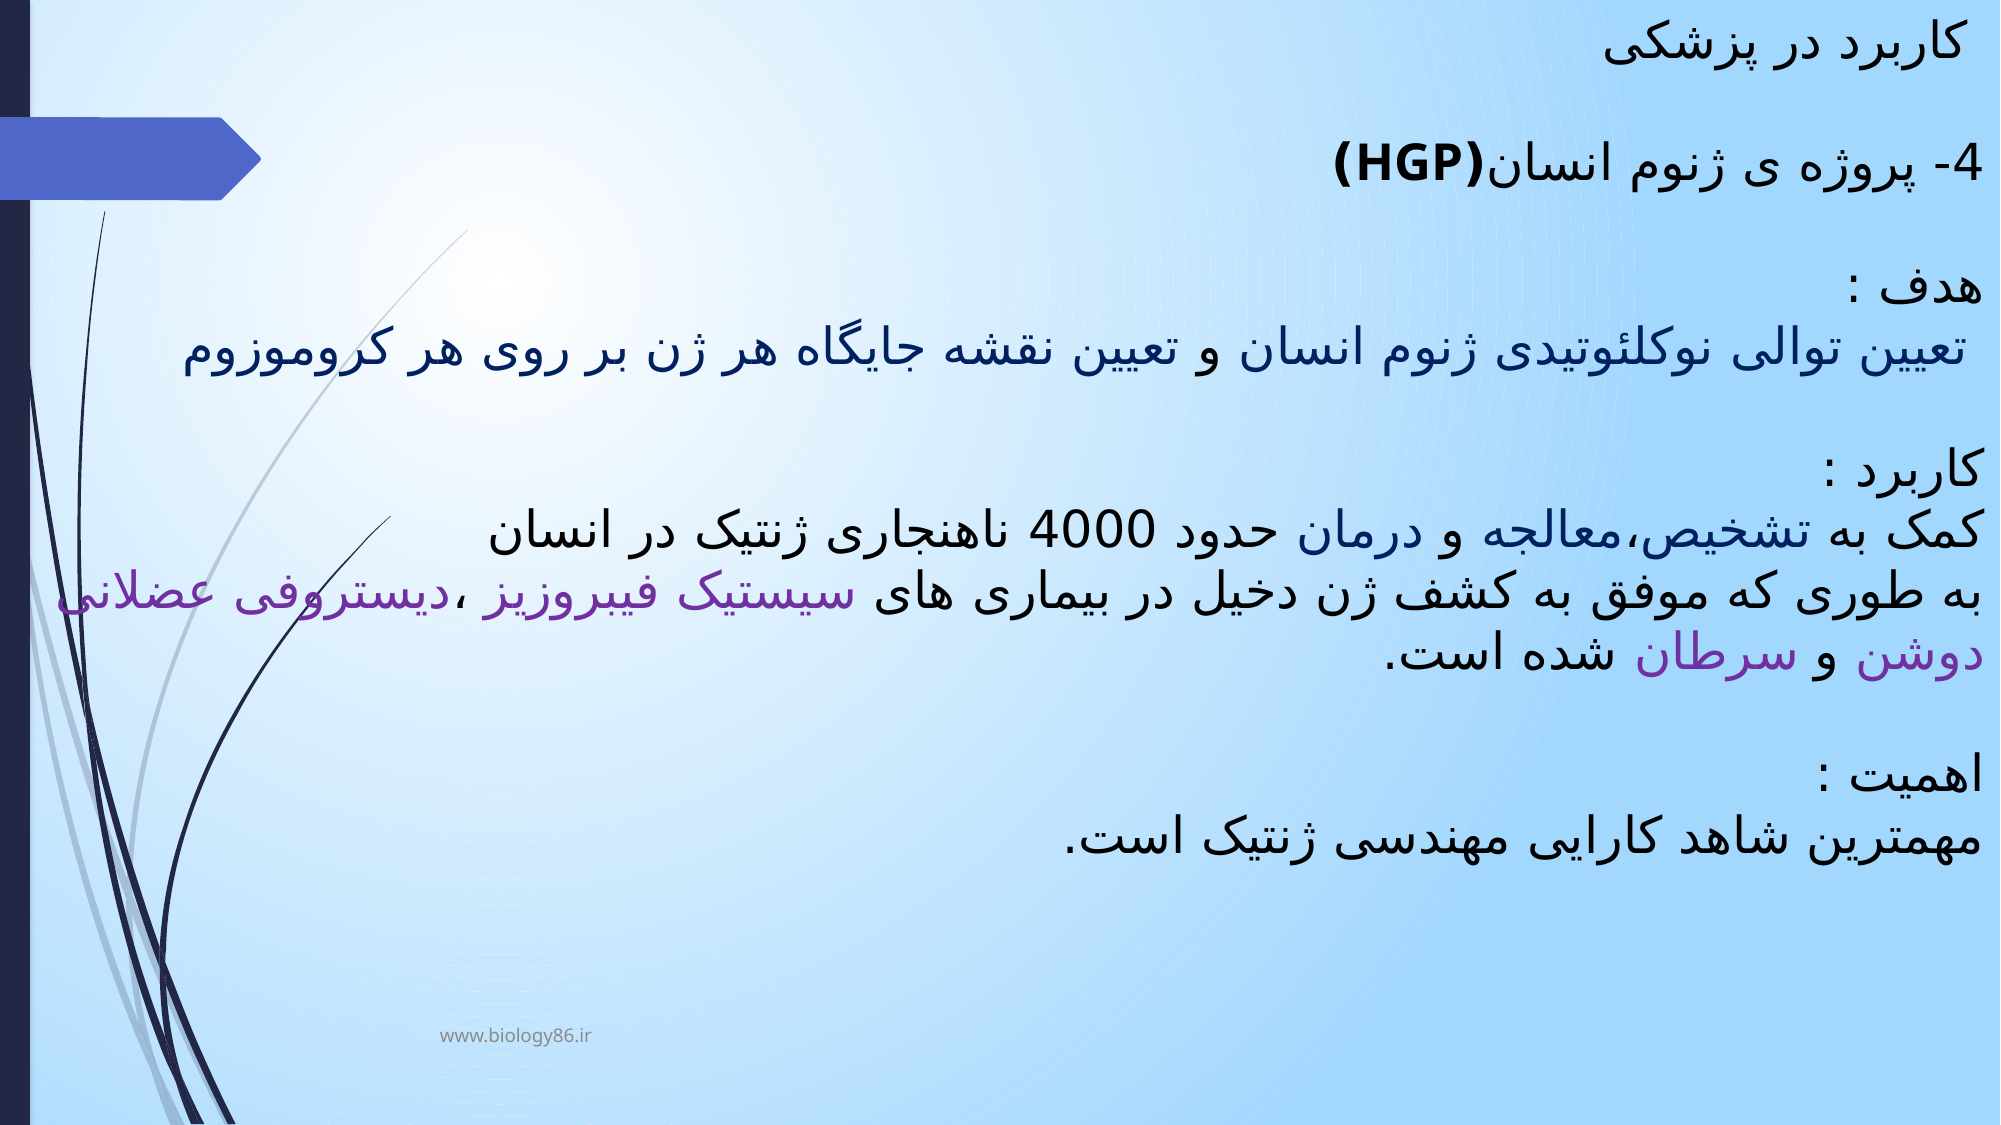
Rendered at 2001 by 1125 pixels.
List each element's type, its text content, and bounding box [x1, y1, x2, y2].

footer www.biology86.ir [424, 1006, 1675, 1067]
title کاربرد در پزشکی 4- پروژه ی ژنوم انسان(HGP) هدف : تعیین توالی نوکلئوتیدی ژنوم انسان و تعیین نقشه جایگاه هر ژن بر روی هر کروموزوم کاربرد : کمک به تشخیص،معالجه و درمان حدود 4000 ناهنجاری ژنتیک در انسان به طوری که موفق به کشف ژن دخیل در بیماری های سیستیک فیبروزیز ،دیستروفی عضلانی دوشن و سرطان شده است. اهمیت : مهمترین شاهد کارایی مهندسی ژنتیک است. [0, 0, 2000, 1125]
